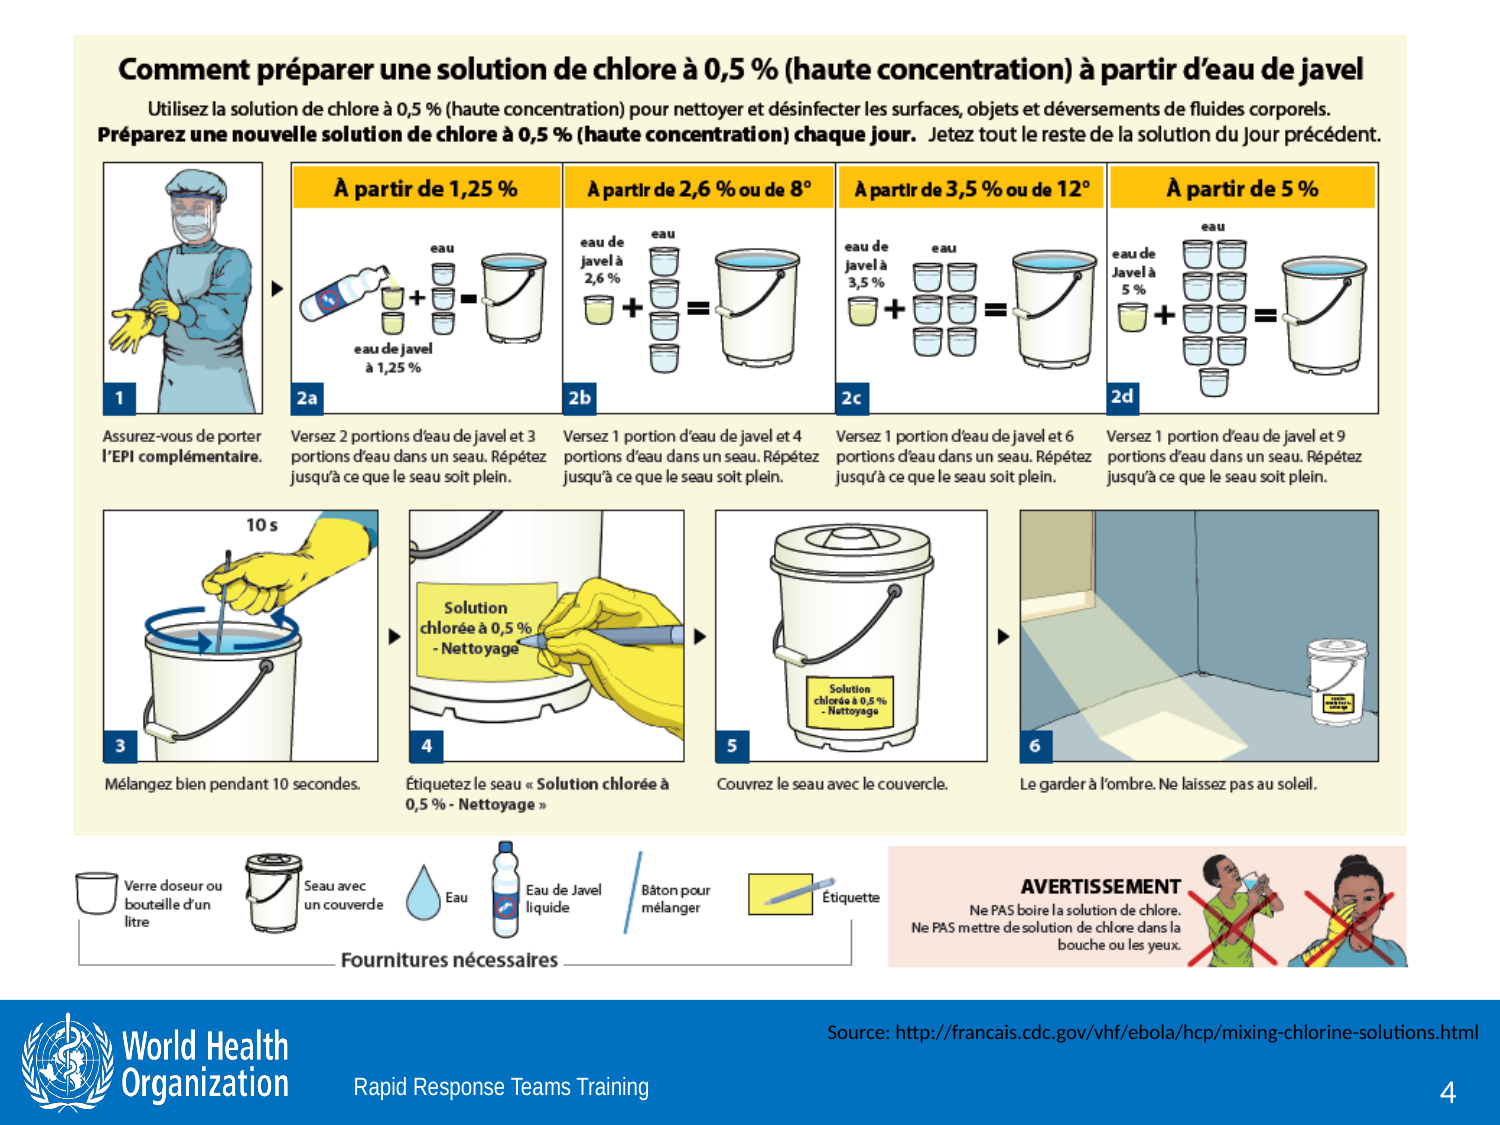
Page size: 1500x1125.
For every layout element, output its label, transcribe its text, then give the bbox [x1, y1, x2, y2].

text_box Source: http://francais.cdc.gov/vhf/ebola/hcp/mixing-chlorine-solutions.html [785, 1011, 1495, 1052]
picture [73, 30, 1410, 988]
picture [21, 1012, 288, 1113]
